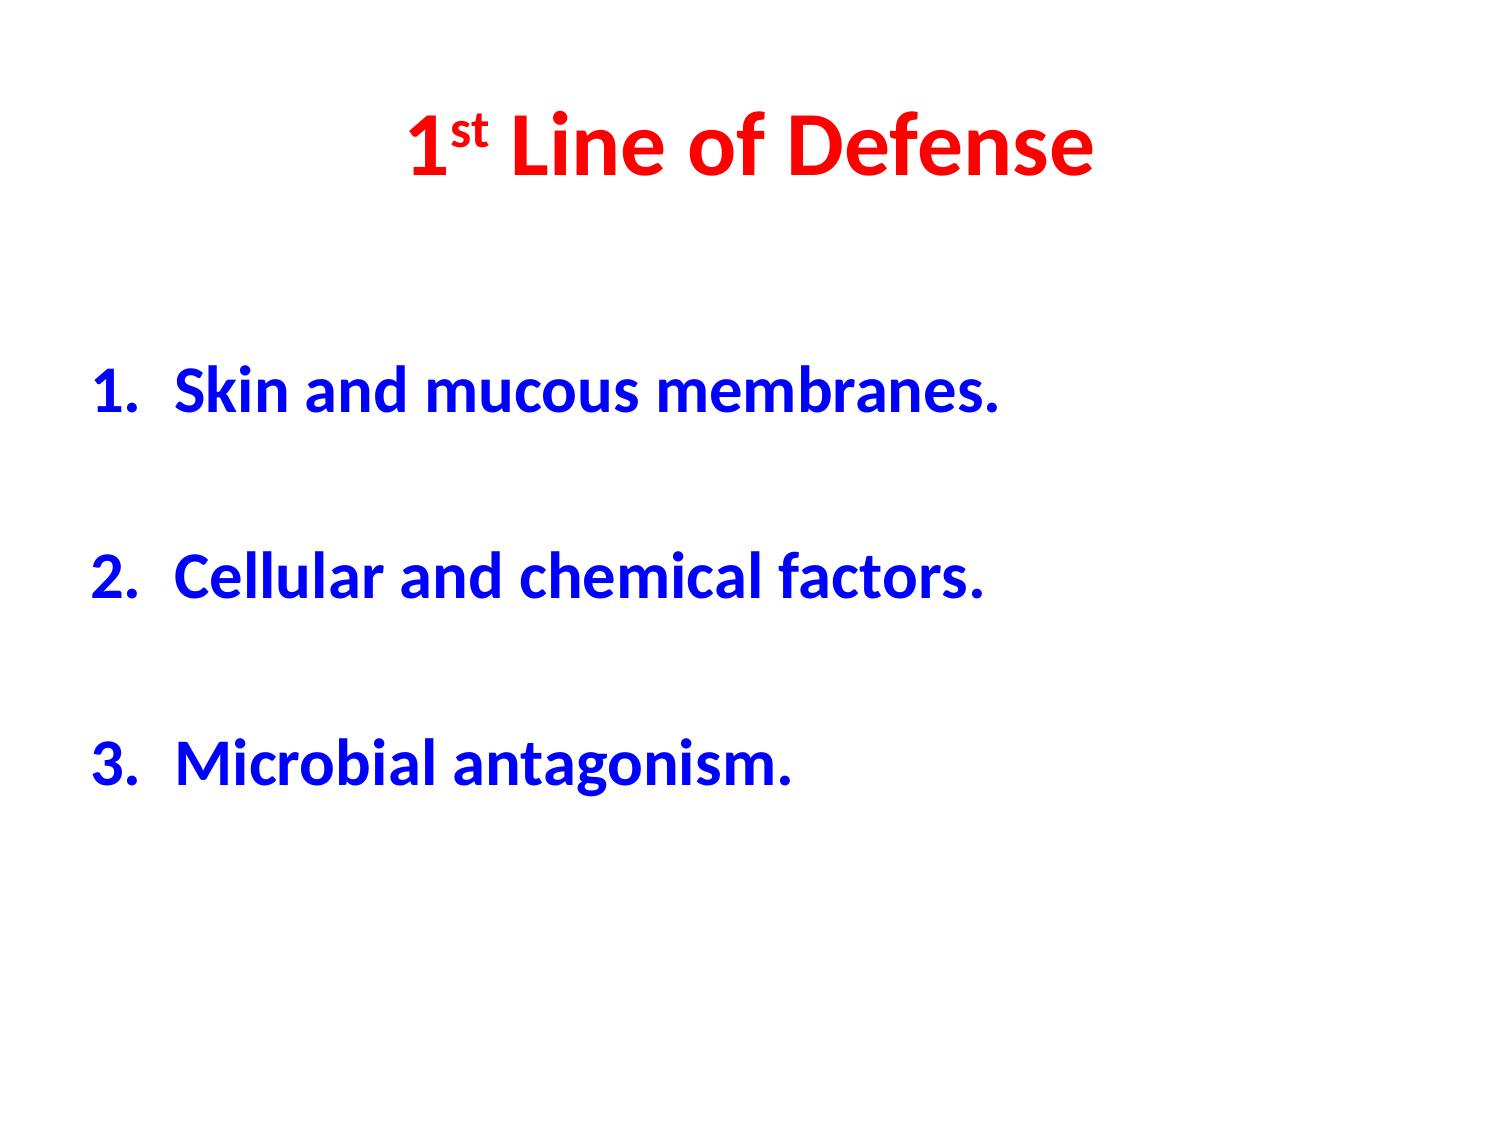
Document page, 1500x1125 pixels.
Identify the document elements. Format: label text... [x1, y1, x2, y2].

list Skin and mucous membranes. Cellular and chemical factors. Microbial antagonism. [75, 338, 1425, 1005]
title 1st Line of Defense [75, 45, 1425, 233]
